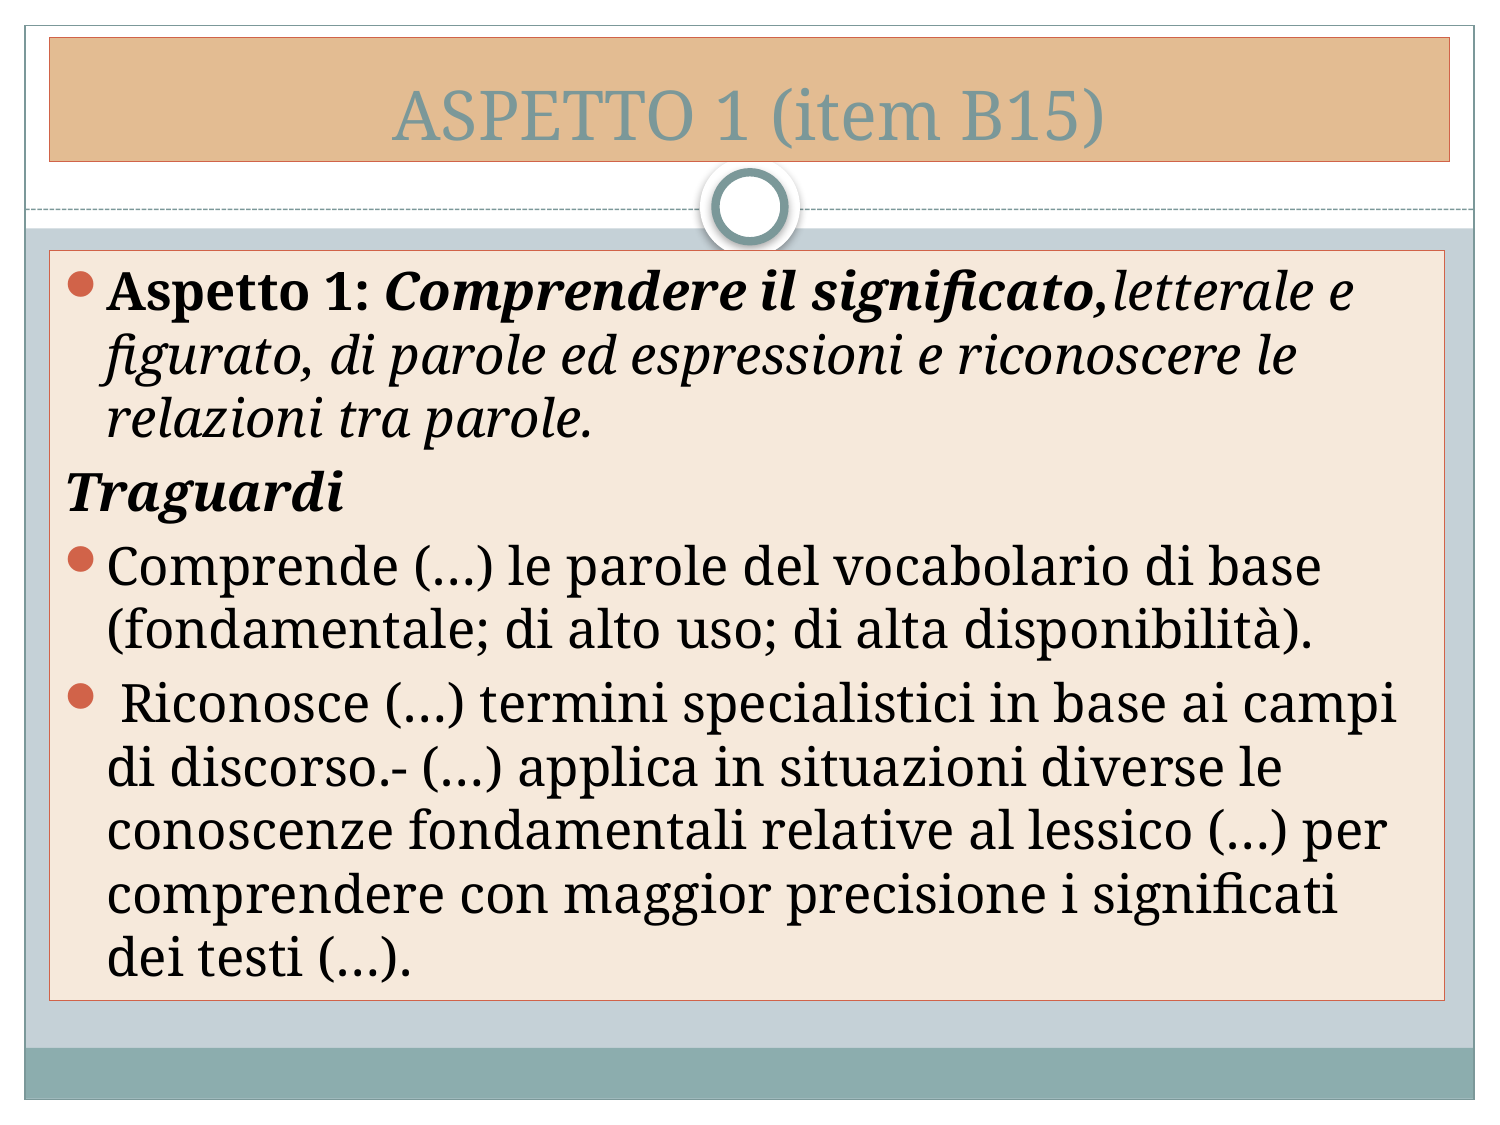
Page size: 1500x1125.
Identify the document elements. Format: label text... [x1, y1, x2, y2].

list Aspetto 1: Comprendere il significato,letterale e figurato, di parole ed espressioni e riconoscere le relazioni tra parole. Traguardi Comprende (…) le parole del vocabolario di base (fondamentale; di alto uso; di alta disponibilità). Riconosce (…) termini specialistici in base ai campi di discorso.‐ (…) applica in situazioni diverse le conoscenze fondamentali relative al lessico (…) per comprendere con maggior precisione i significati dei testi (…). [49, 250, 1445, 1001]
title ASPETTO 1 (item B15) [49, 37, 1450, 162]
